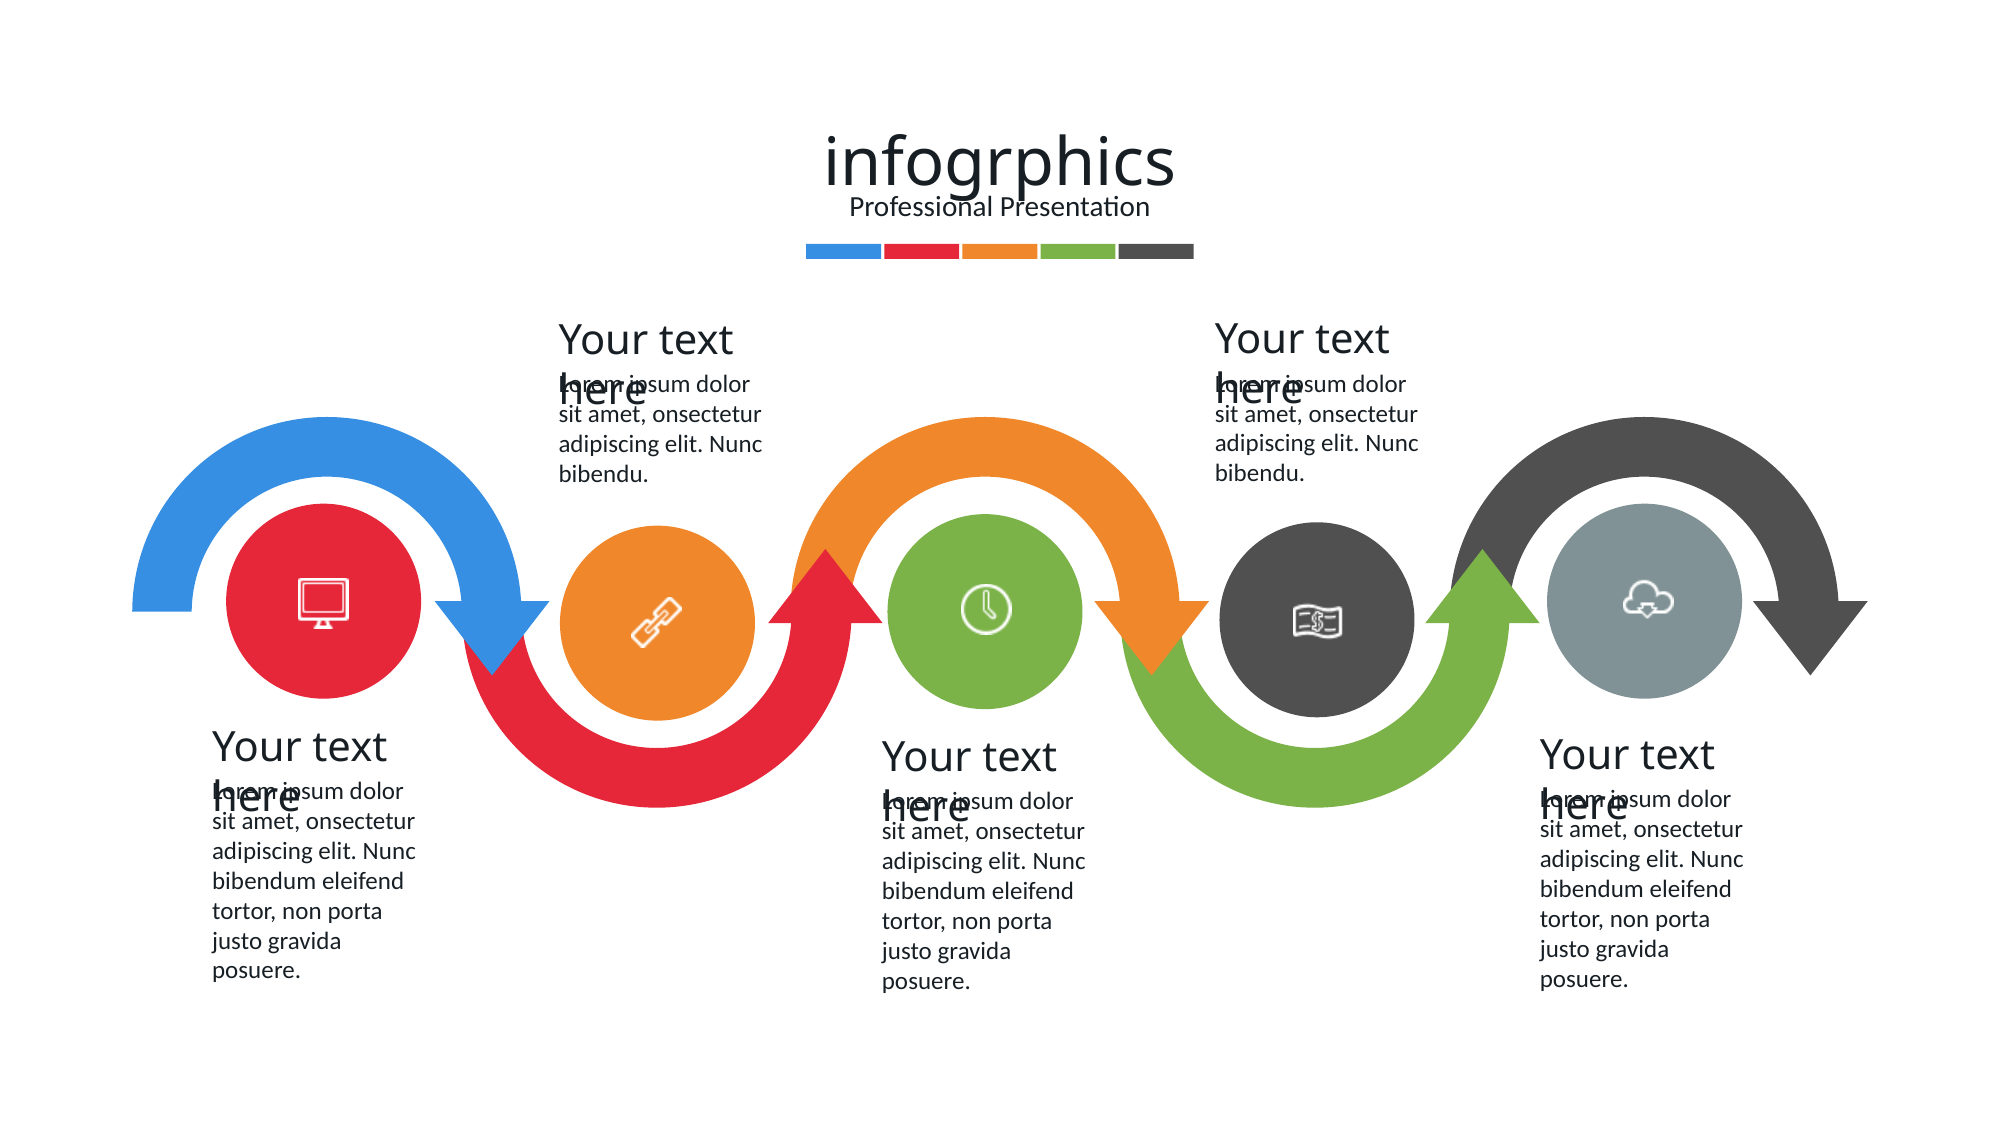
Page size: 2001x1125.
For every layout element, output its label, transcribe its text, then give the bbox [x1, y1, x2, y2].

text_box Your text here [1199, 304, 1438, 416]
text_box Your text here [543, 305, 782, 416]
text_box Your text here [1525, 808, 1763, 836]
text_box Lorem ipsum dolor sit amet, onsectetur adipiscing elit. Nunc bibendum eleifend tortor, non porta justo gravida posuere. [867, 838, 1105, 1002]
picture [298, 578, 349, 629]
picture [1293, 597, 1344, 648]
picture [631, 597, 682, 648]
text_box Lorem ipsum dolor sit amet, onsectetur adipiscing elit. Nunc bibendum eleifend tortor, non porta justo gravida posuere. [197, 827, 435, 992]
picture [1623, 574, 1674, 626]
picture [961, 584, 1012, 635]
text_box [0, 111, 2000, 259]
text_box Your text here [867, 808, 1105, 838]
text_box Your text here [197, 808, 435, 827]
text_box Lorem ipsum dolor sit amet, onsectetur adipiscing elit. Nunc bibendum eleifend tortor, non porta justo gravida posuere. [1525, 836, 1763, 1000]
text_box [132, 416, 1868, 808]
